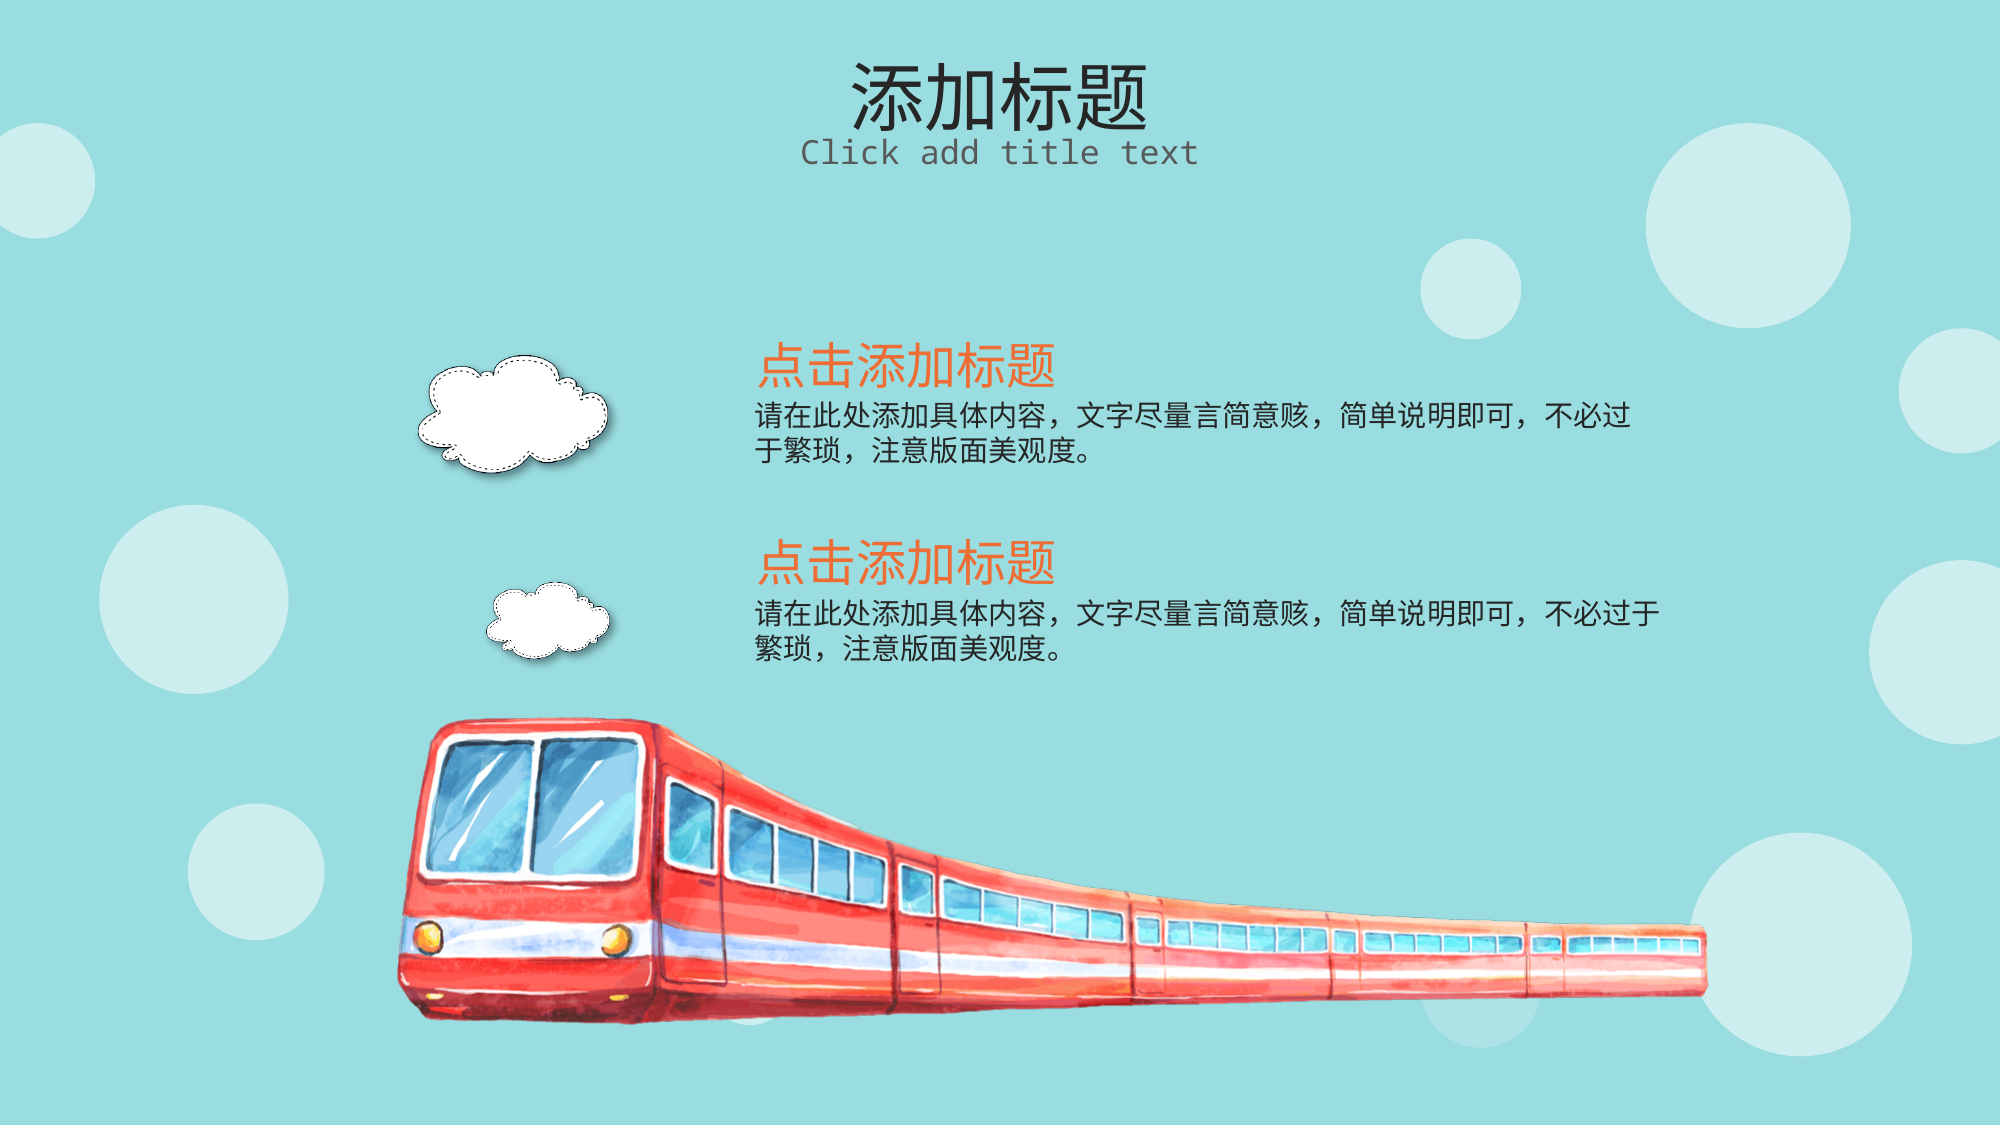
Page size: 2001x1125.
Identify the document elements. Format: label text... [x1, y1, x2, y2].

picture [289, 671, 1765, 1125]
picture [416, 354, 612, 478]
text_box 点击添加标题 [739, 501, 1149, 587]
text_box 点击添加标题 [739, 304, 1149, 390]
text_box 请在此处添加具体内容，文字尽量言简意赅，简单说明即可，不必过于繁琐，注意版面美观度。 [739, 587, 1699, 671]
text_box 请在此处添加具体内容，文字尽量言简意赅，简单说明即可，不必过于繁琐，注意版面美观度。 [739, 390, 1664, 475]
picture [485, 581, 612, 662]
